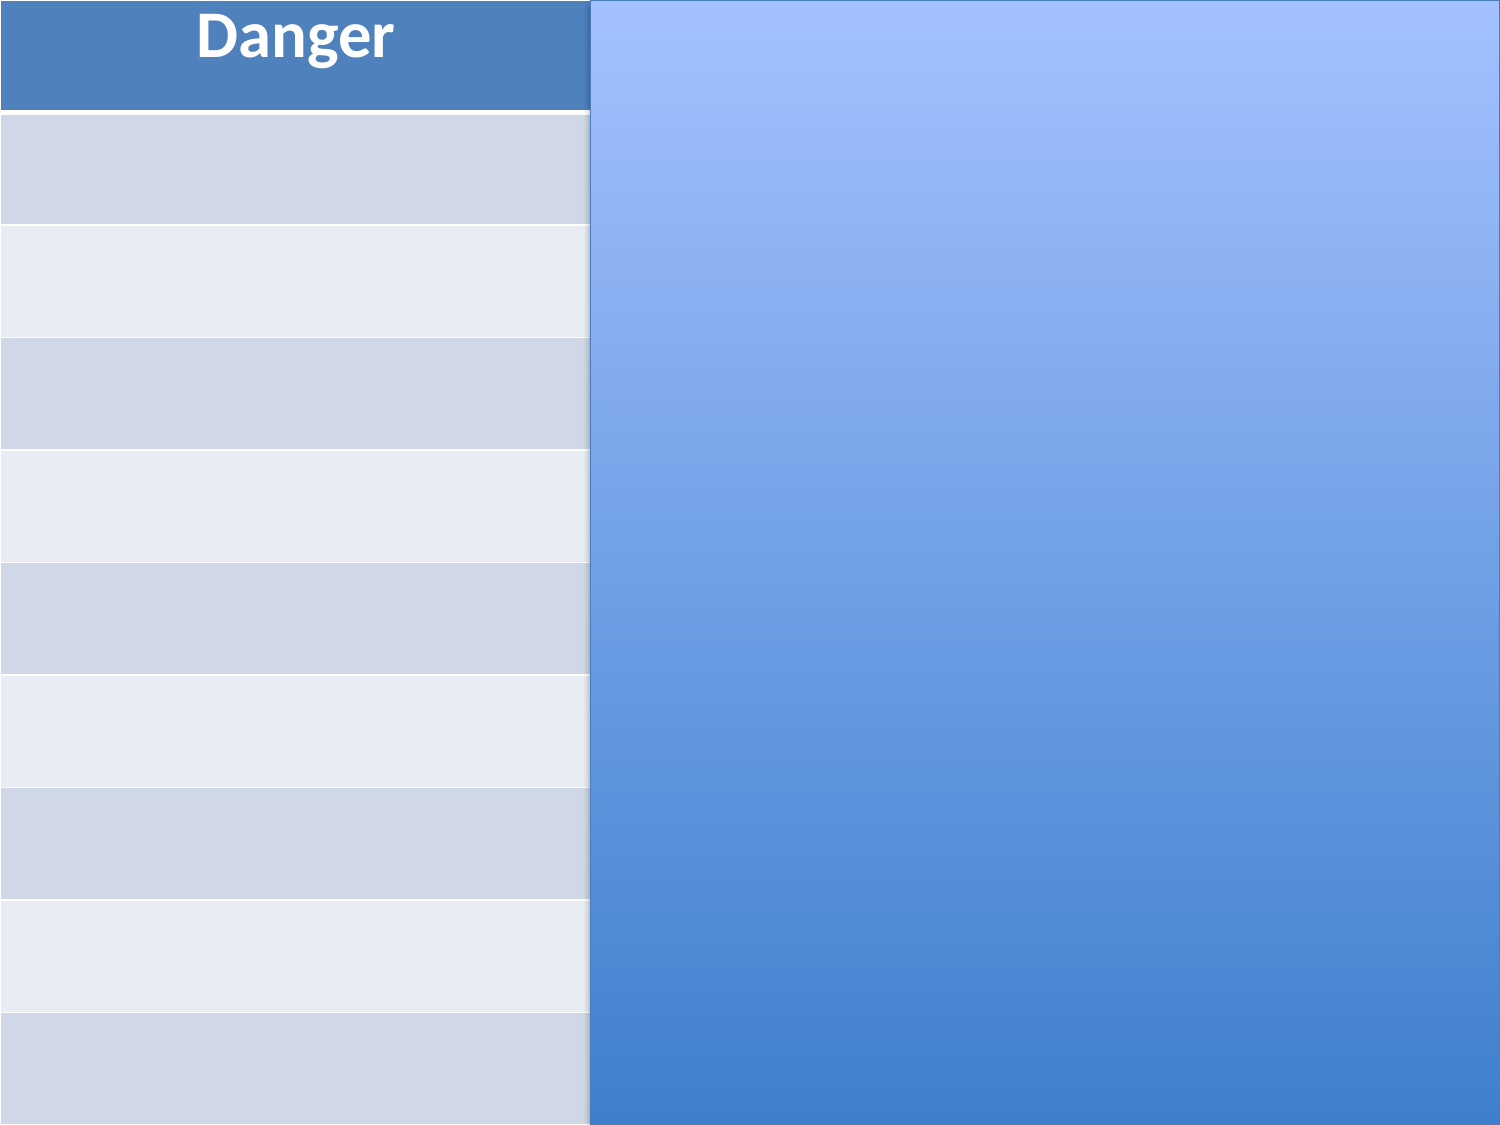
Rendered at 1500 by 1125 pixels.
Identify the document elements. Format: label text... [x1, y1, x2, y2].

table_cell [1, 1013, 585, 1124]
table_cell [1, 451, 585, 562]
table_header Danger [1, 1, 587, 110]
table_cell [1, 901, 585, 1012]
table_cell [1, 115, 585, 224]
table_cell [1, 676, 585, 787]
table_cell [1, 563, 585, 674]
table_cell [1, 226, 585, 337]
text_box [590, 0, 1500, 1125]
table_cell [1, 338, 585, 449]
table_cell [1, 788, 585, 899]
